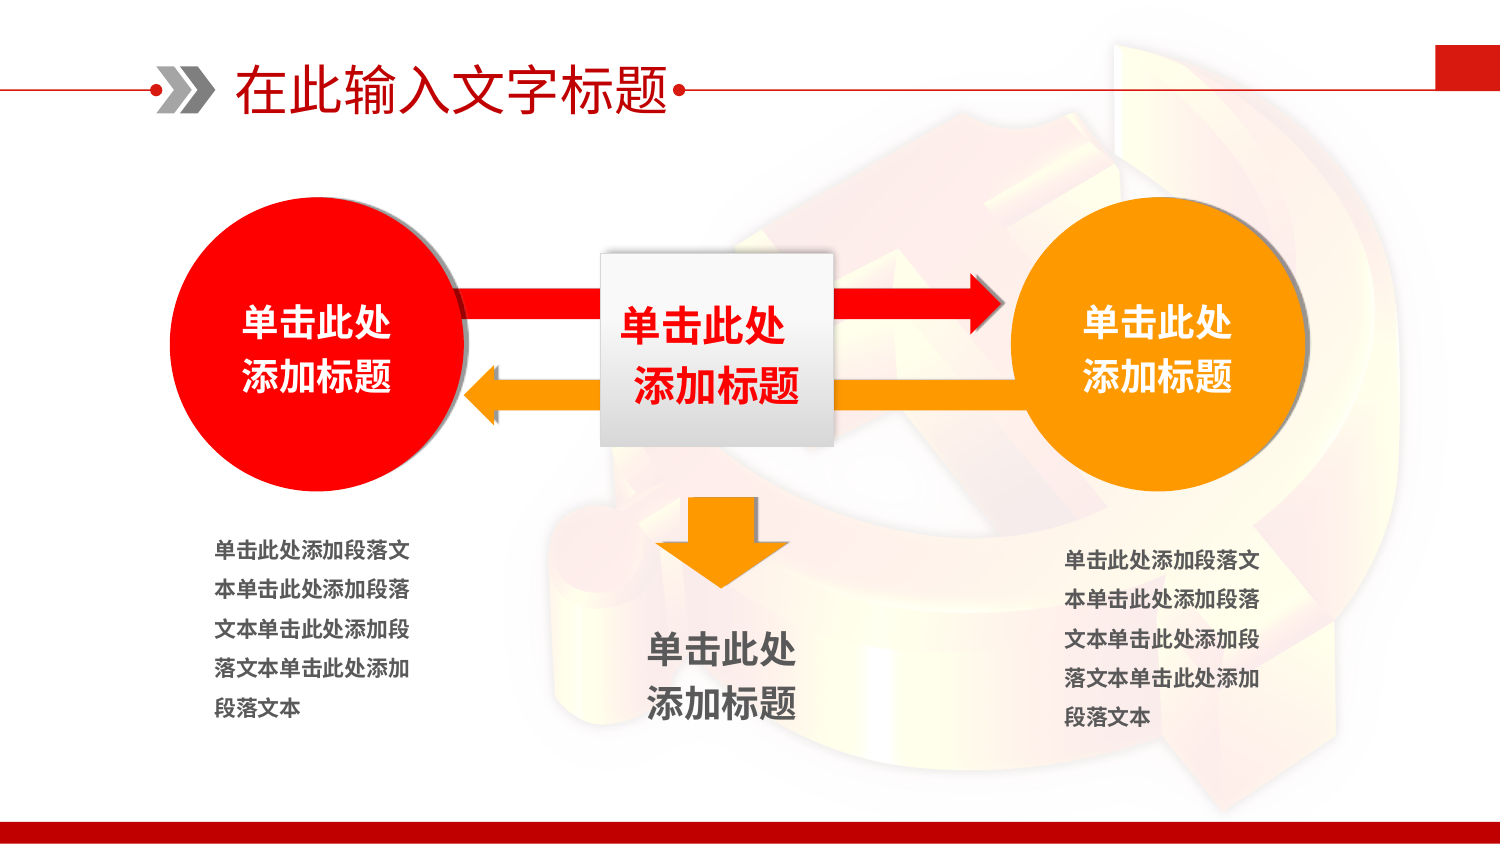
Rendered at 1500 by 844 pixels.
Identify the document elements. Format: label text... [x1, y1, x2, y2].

text_box [462, 288, 600, 320]
text_box 单击此处添加段落文本单击此处添加段落文本单击此处添加段落文本单击此处添加段落文本 [1049, 526, 1294, 738]
text_box 单击此处 添加标题 [631, 609, 817, 732]
text_box 在此输入文字标题 [219, 48, 717, 144]
text_box 单击此处添加标题 [169, 197, 464, 492]
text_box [155, 66, 216, 114]
text_box [1435, 45, 1500, 92]
text_box 单击此处 添加标题 [600, 253, 834, 446]
text_box [840, 273, 1001, 335]
text_box 单击此处添加标题 [1010, 197, 1306, 492]
text_box [672, 83, 1435, 97]
text_box 单击此处添加段落文本单击此处添加段落文本单击此处添加段落文本单击此处添加段落文本 [199, 516, 443, 728]
text_box [655, 497, 788, 589]
text_box [463, 364, 600, 426]
text_box [840, 380, 1026, 411]
